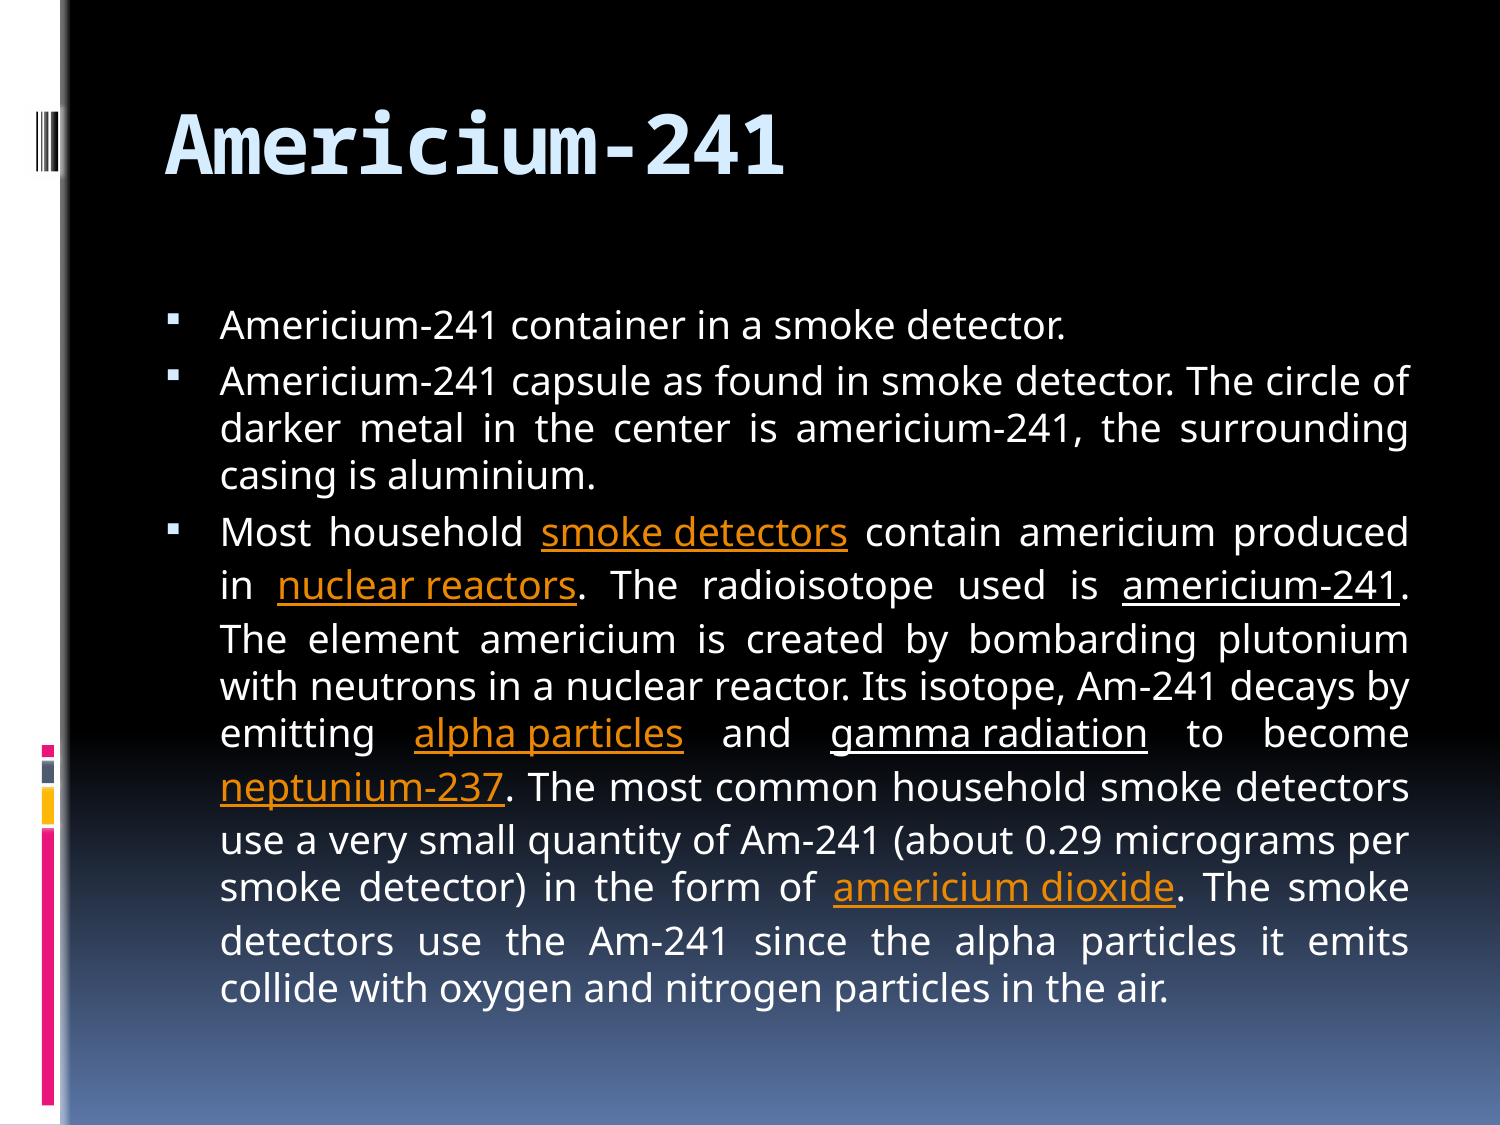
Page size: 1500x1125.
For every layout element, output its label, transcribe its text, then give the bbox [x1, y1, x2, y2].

title Americium-241 [150, 83, 1425, 234]
list Americium-241 container in a smoke detector. Americium-241 capsule as found in smoke detector. The circle of darker metal in the center is americium-241, the surrounding casing is aluminium. Most household smoke detectors contain americium produced in nuclear reactors. The radioisotope used is americium-241. The element americium is created by bombarding plutonium with neutrons in a nuclear reactor. Its isotope, Am-241 decays by emitting alpha particles and gamma radiation to become neptunium-237. The most common household smoke detectors use a very small quantity of Am-241 (about 0.29 micrograms per smoke detector) in the form of americium dioxide. The smoke detectors use the Am-241 since the alpha particles it emits collide with oxygen and nitrogen particles in the air. [150, 292, 1425, 1043]
